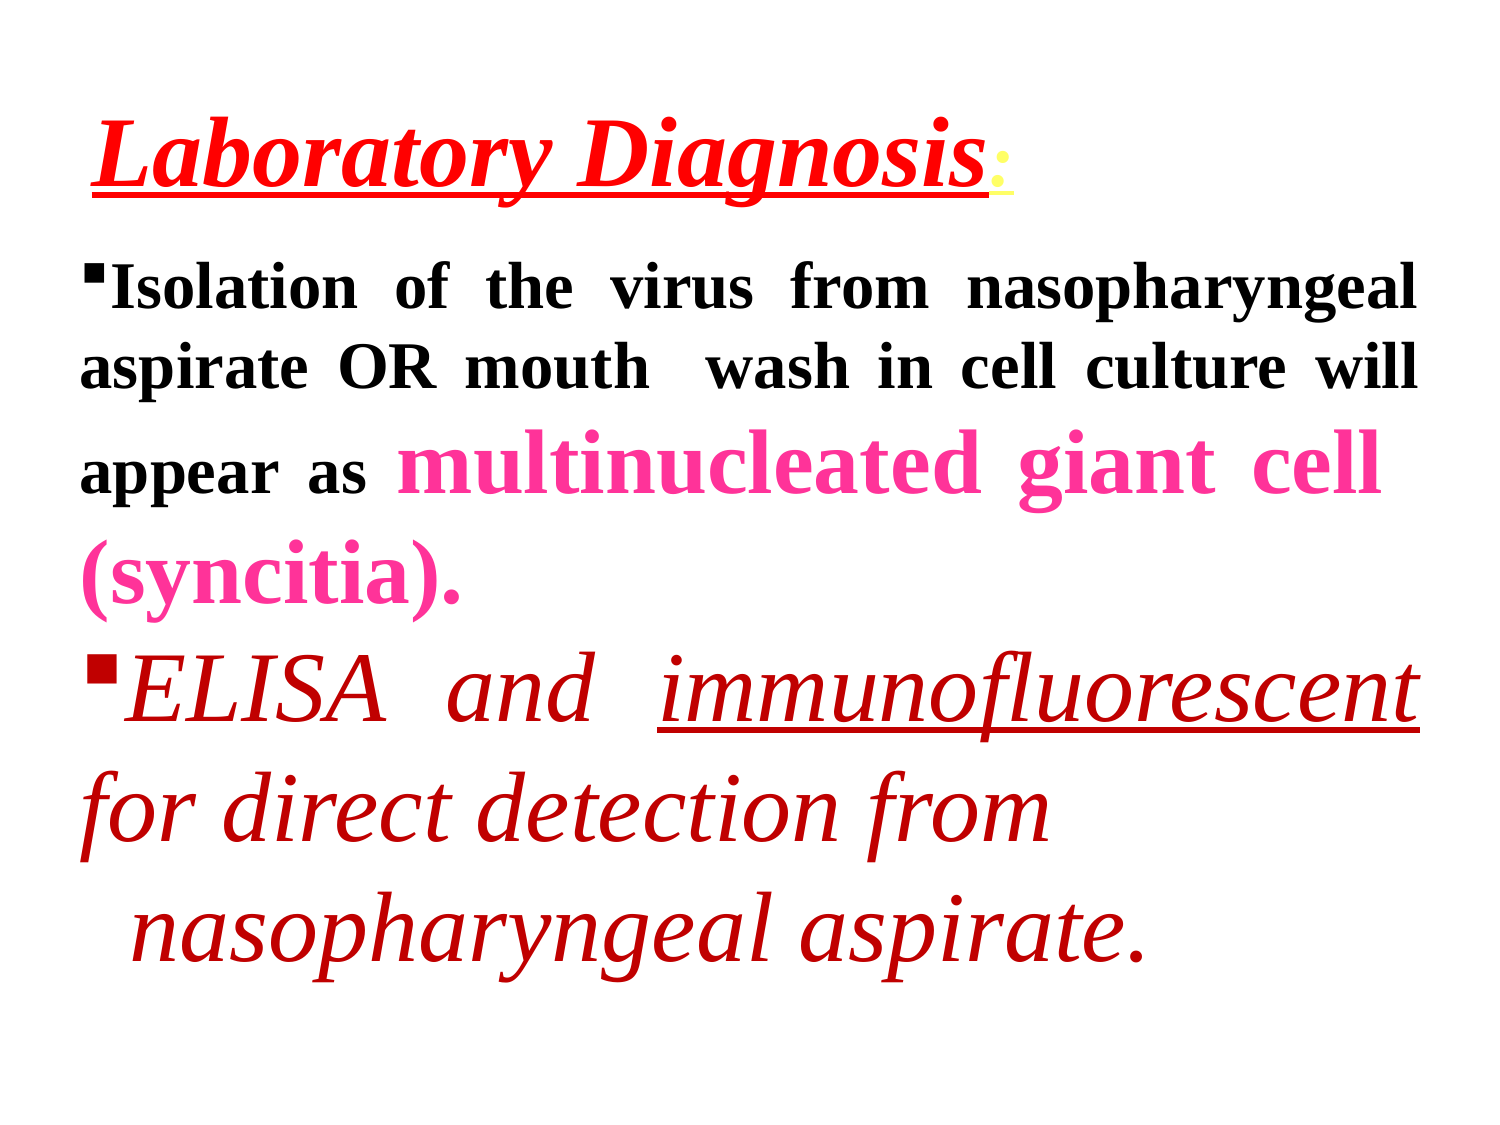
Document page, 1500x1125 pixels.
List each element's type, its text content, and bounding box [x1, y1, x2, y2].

text_box Isolation of the virus from nasopharyngeal aspirate OR mouth wash in cell culture will appear as multinucleated giant cell (syncitia). ELISA and immunofluorescent for direct detection from nasopharyngeal aspirate. [64, 234, 1436, 989]
text_box Laboratory Diagnosis: [76, 79, 1165, 215]
